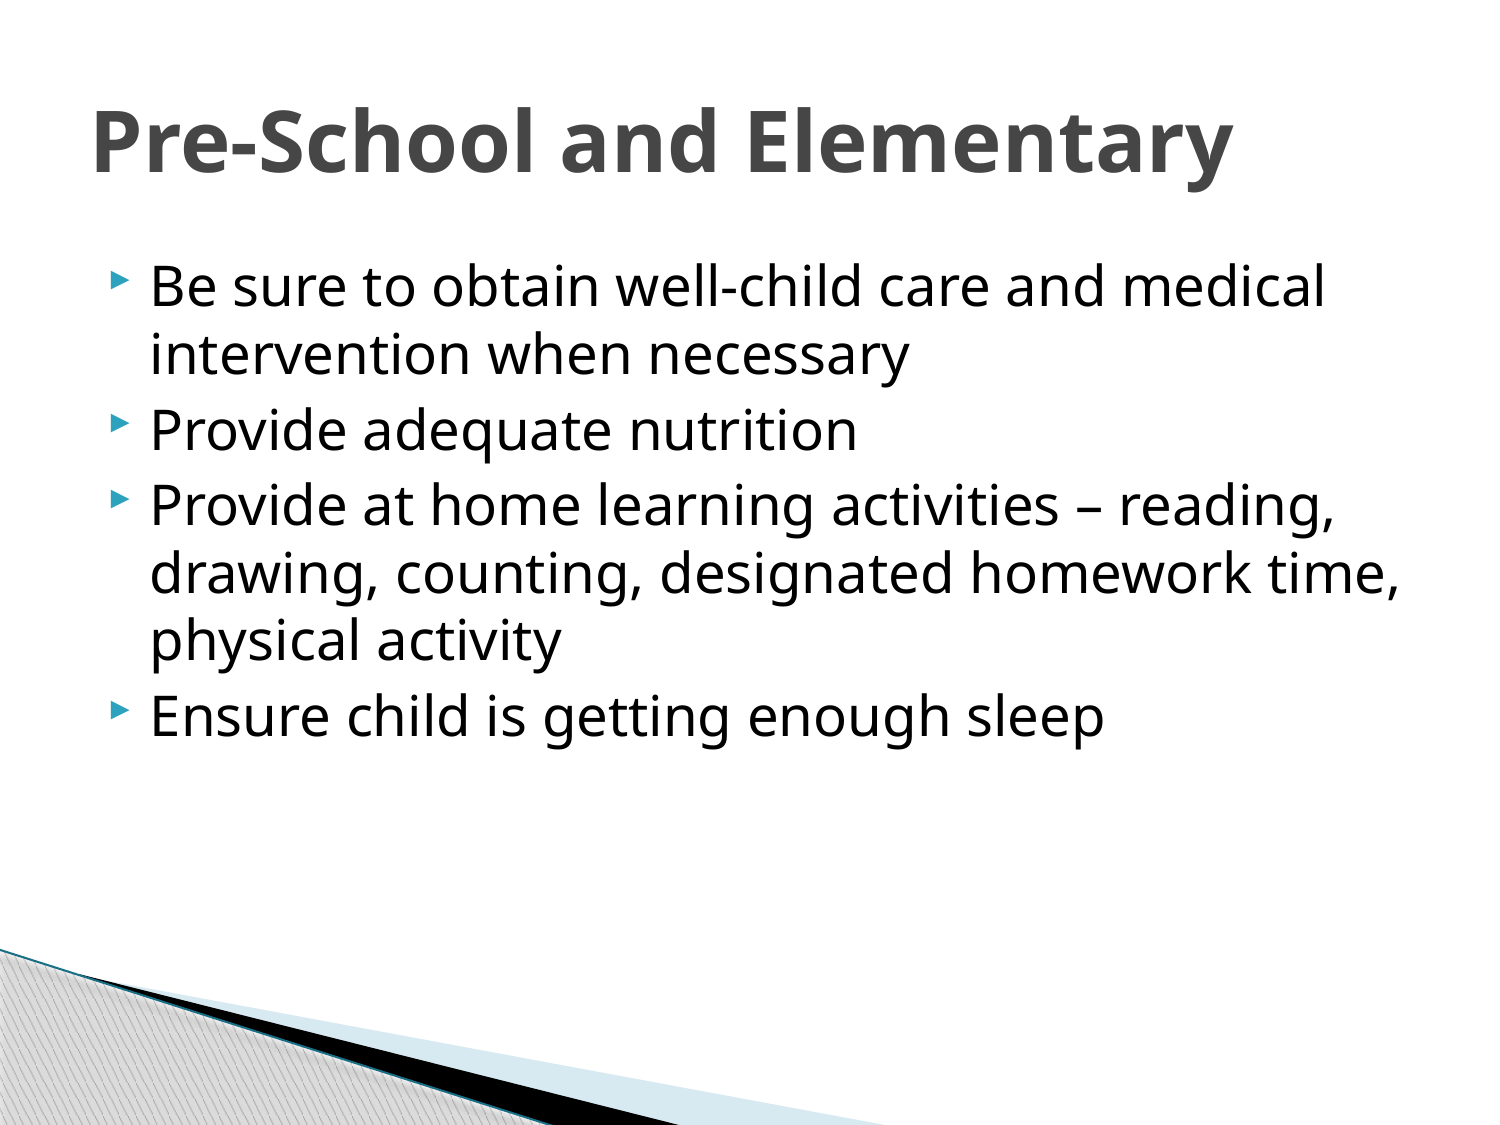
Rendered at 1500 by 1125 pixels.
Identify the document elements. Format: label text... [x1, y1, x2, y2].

list Be sure to obtain well-child care and medical intervention when necessary Provide adequate nutrition Provide at home learning activities – reading, drawing, counting, designated homework time, physical activity Ensure child is getting enough sleep [75, 243, 1425, 986]
title Pre-School and Elementary [75, 45, 1425, 233]
